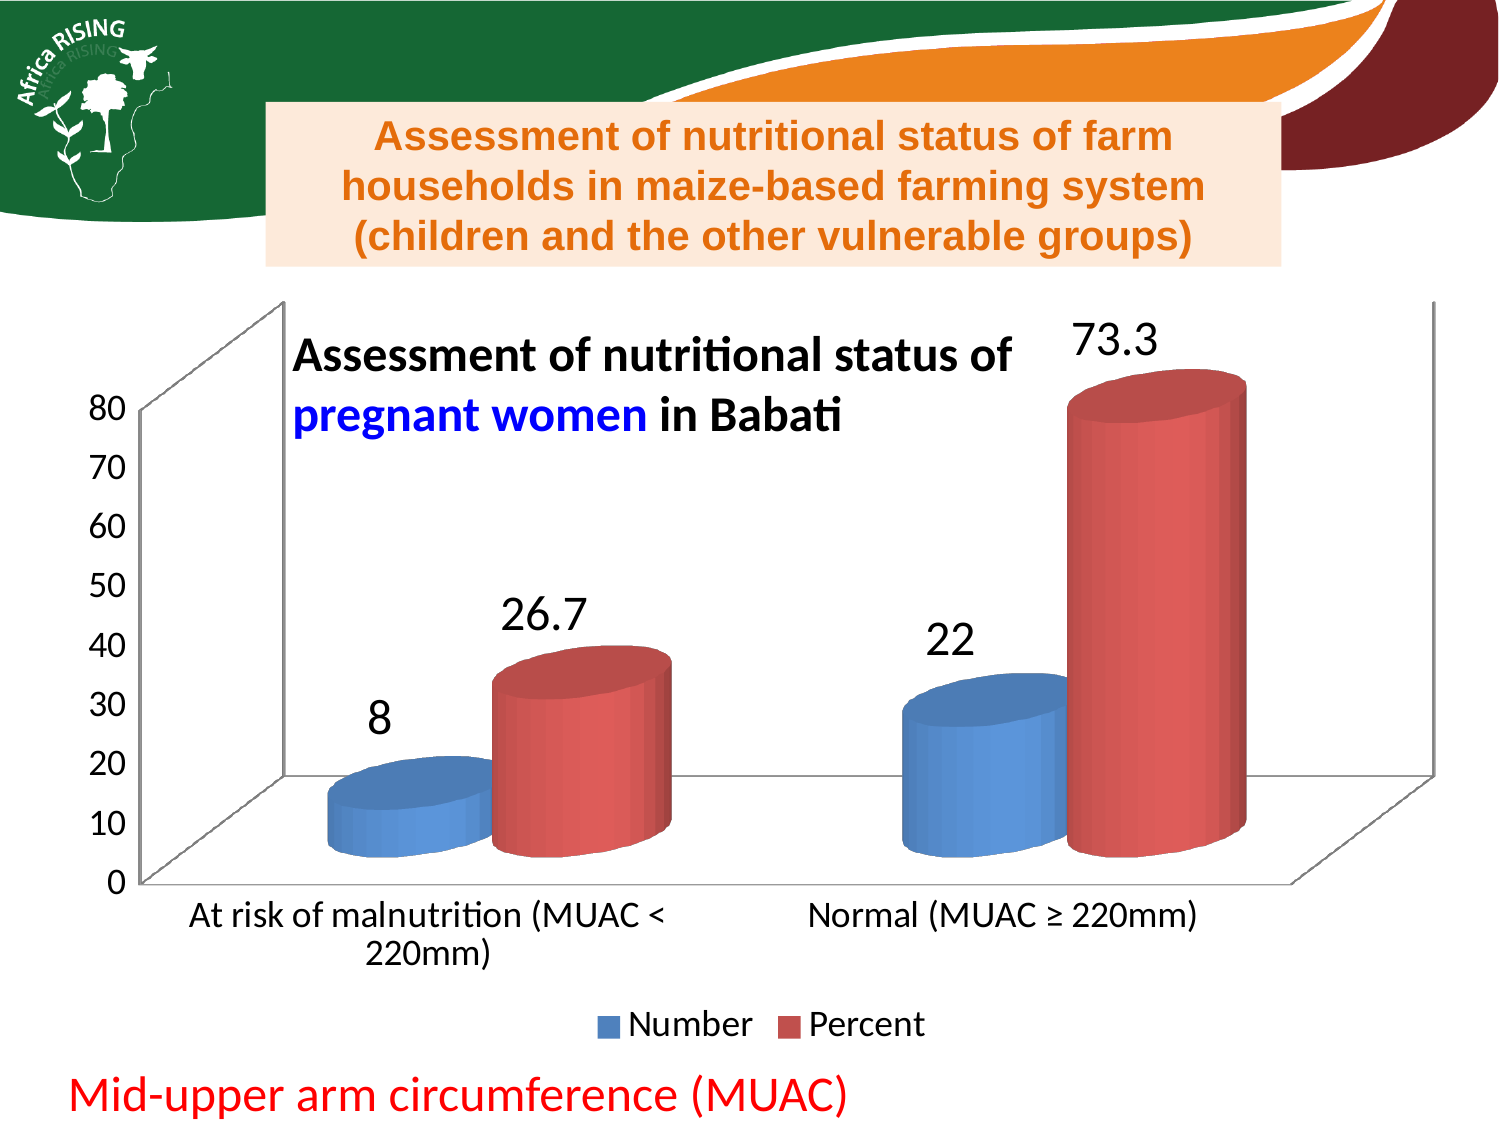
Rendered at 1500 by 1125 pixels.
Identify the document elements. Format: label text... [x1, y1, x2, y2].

text_box Mid-upper arm circumference (MUAC) [53, 1063, 1447, 1125]
text_box Assessment of nutritional status of farm households in maize-based farming system (children and the other vulnerable groups) [265, 101, 1282, 267]
chart [52, 285, 1471, 1054]
picture [0, 0, 1499, 222]
